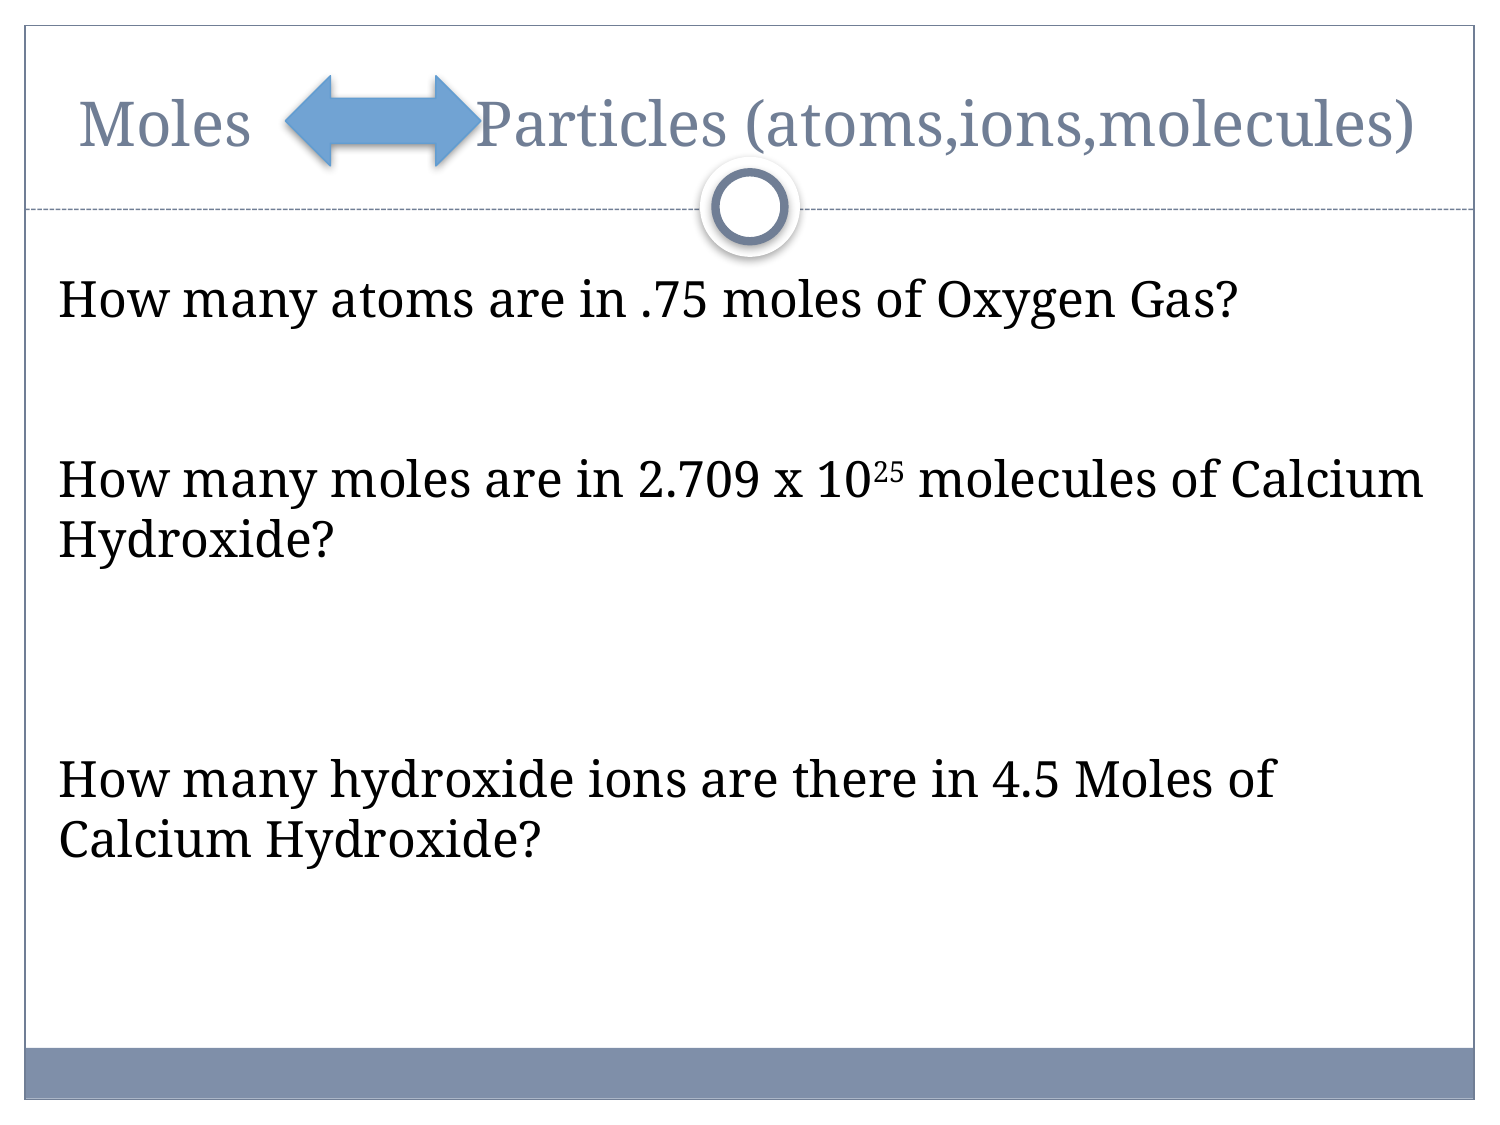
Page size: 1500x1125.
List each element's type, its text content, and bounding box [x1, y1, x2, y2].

title Moles Particles (atoms,ions,molecules) [0, 16, 1500, 166]
text_box How many atoms are in .75 moles of Oxygen Gas? How many moles are in 2.709 x 1025 molecules of Calcium Hydroxide? How many hydroxide ions are there in 4.5 Moles of Calcium Hydroxide? [43, 259, 1477, 920]
text_box [284, 75, 482, 167]
